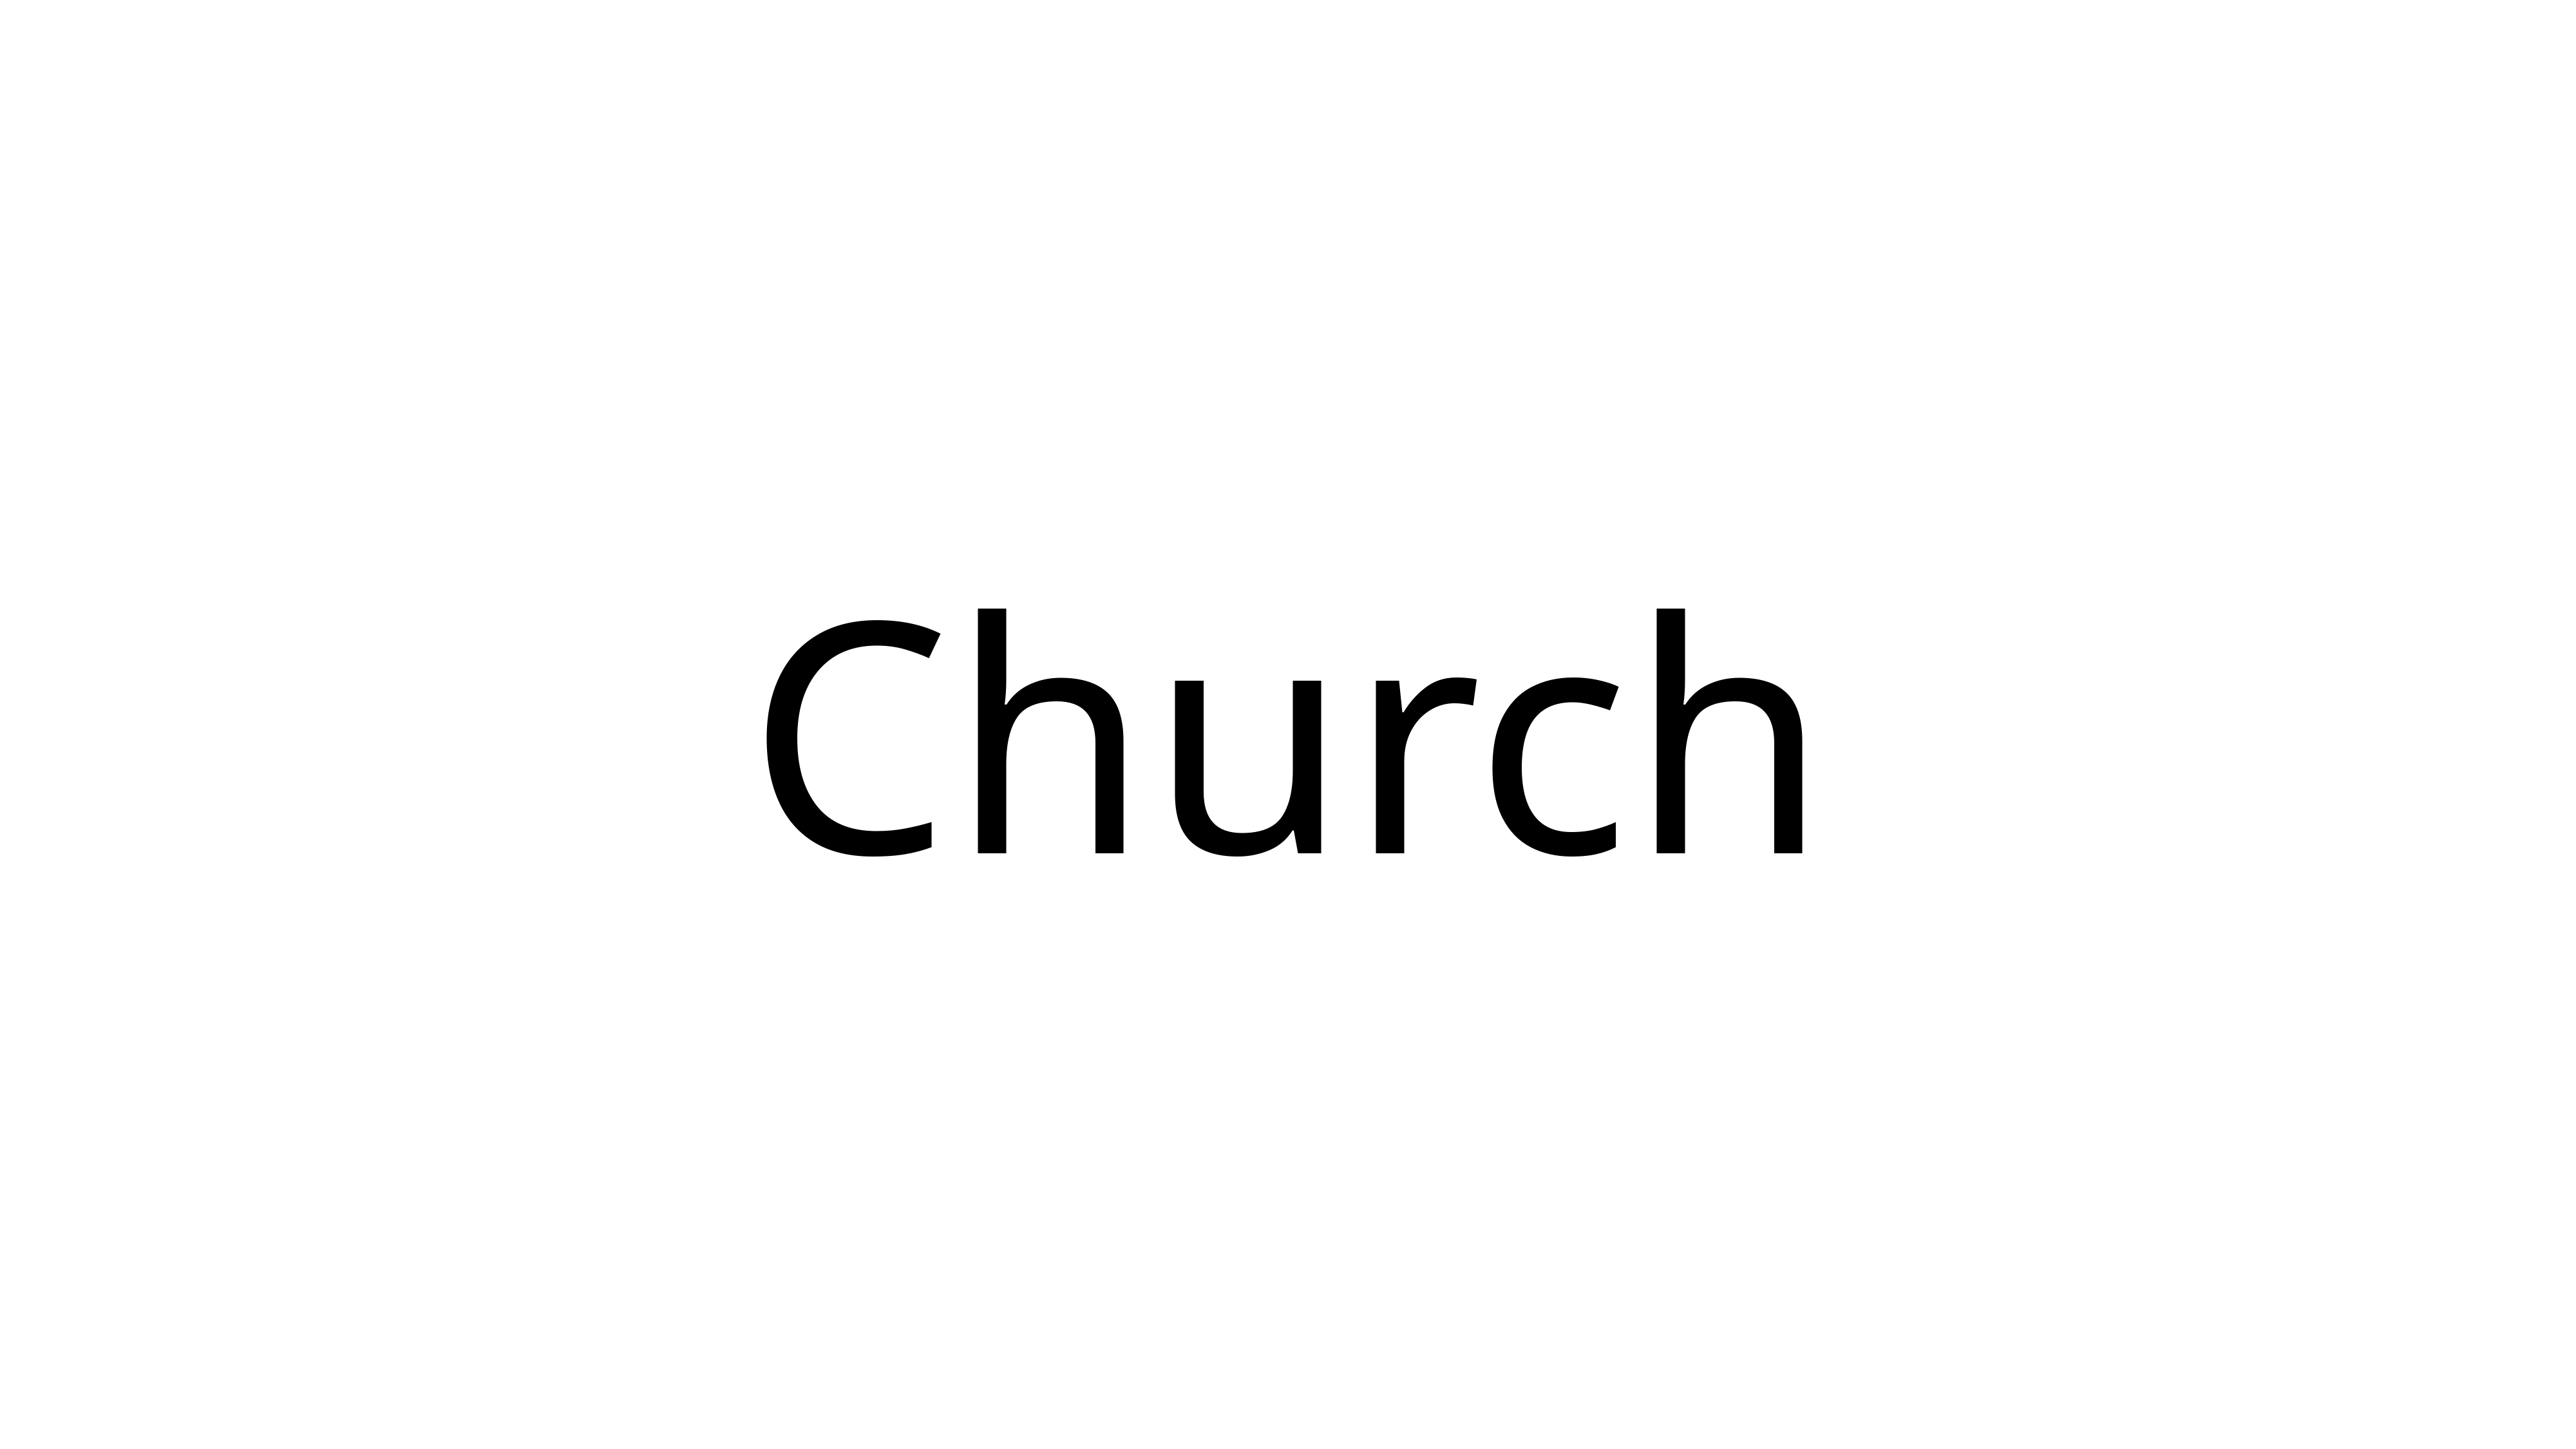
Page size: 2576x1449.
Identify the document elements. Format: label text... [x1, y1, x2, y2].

title Church [187, 478, 2389, 971]
